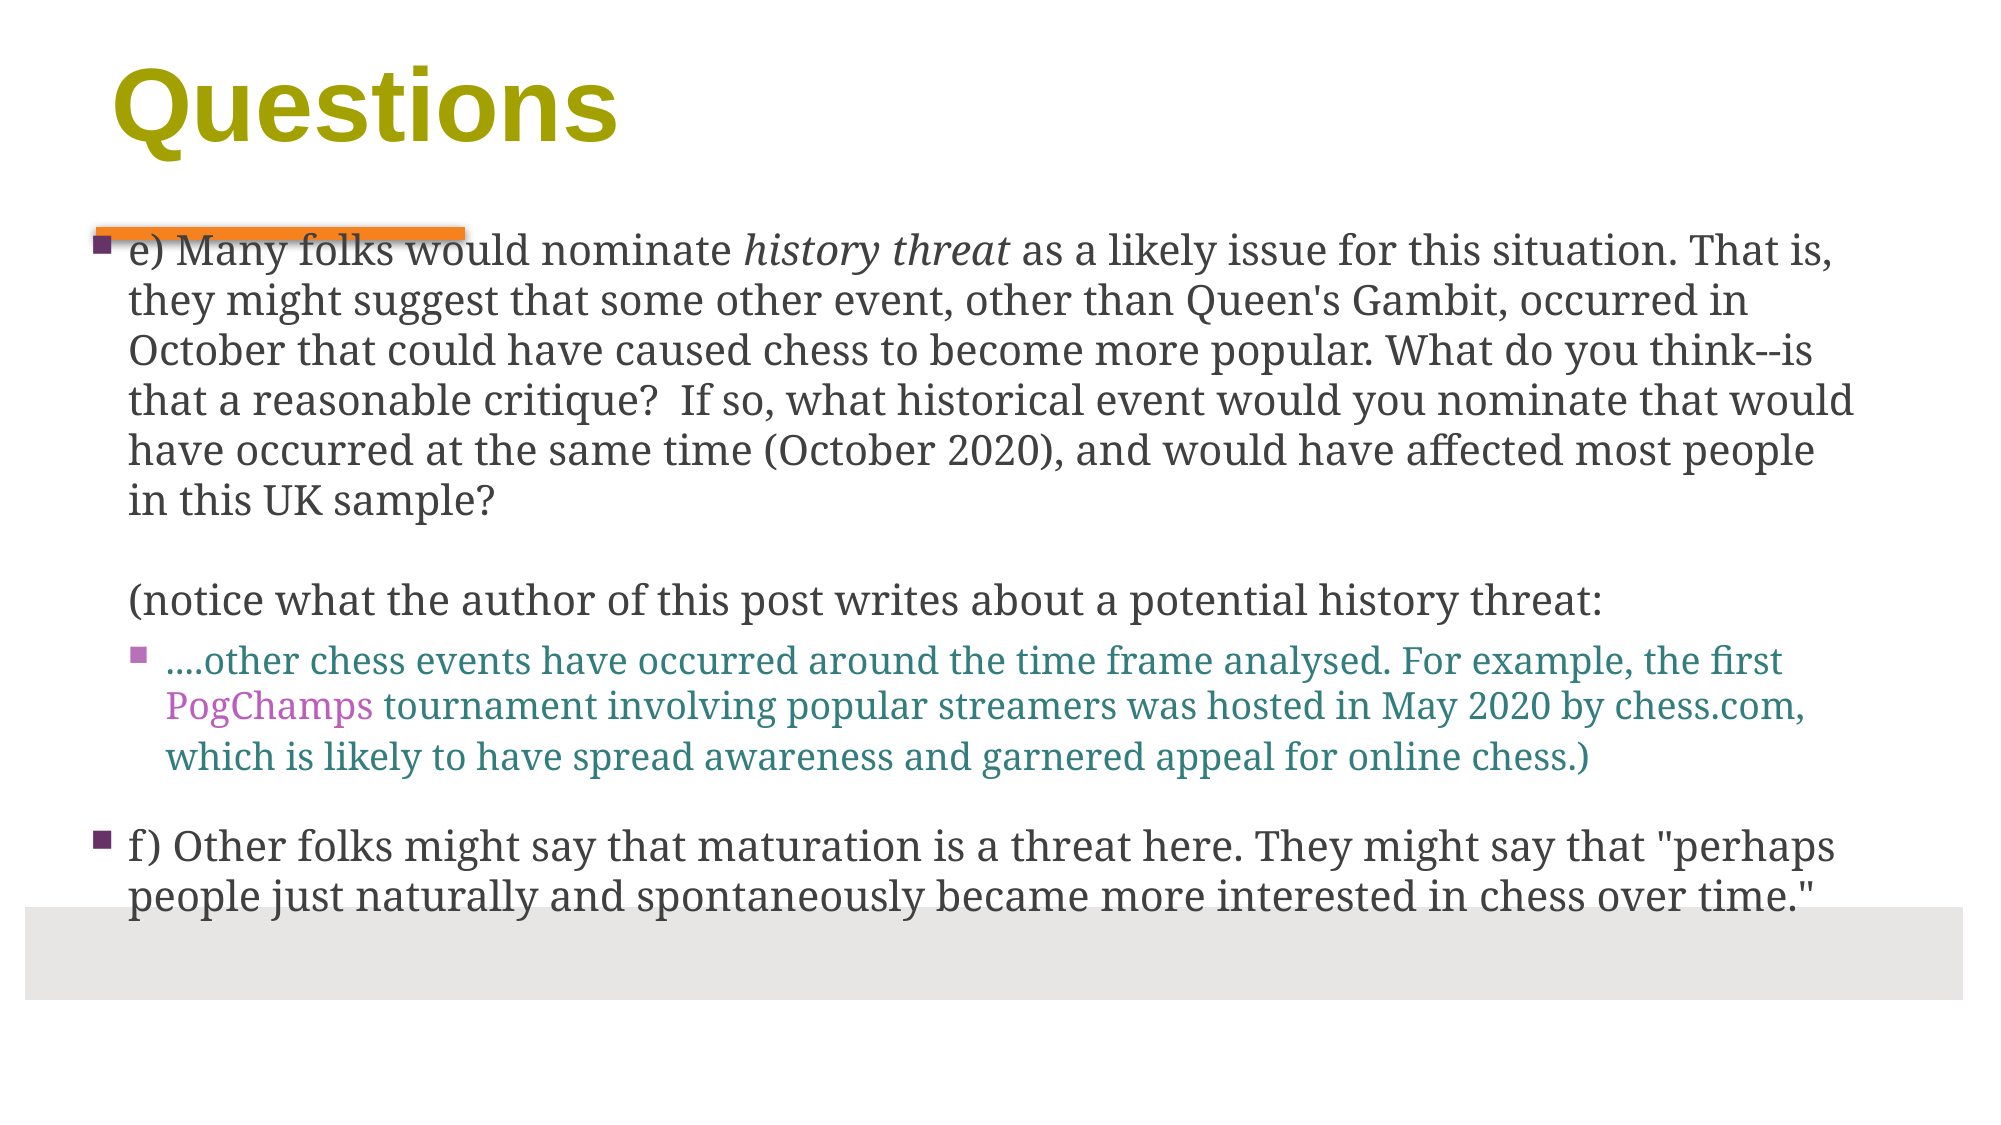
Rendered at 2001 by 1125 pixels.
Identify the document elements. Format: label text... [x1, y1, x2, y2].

title Questions [96, 29, 1897, 218]
list e) Many folks would nominate history threat as a likely issue for this situation. That is, they might suggest that some other event, other than Queen's Gambit, occurred in October that could have caused chess to become more popular. What do you think--is that a reasonable critique? If so, what historical event would you nominate that would have occurred at the same time (October 2020), and would have affected most people in this UK sample? (notice what the author of this post writes about a potential history threat: ....other chess events have occurred around the time frame analysed. For example, the first PogChamps tournament involving popular streamers was hosted in May 2020 by chess.com, which is likely to have spread awareness and garnered appeal for online chess.) f) Other folks might say that maturation is a threat here. They might say that "perhaps people just naturally and spontaneously became more interested in chess over time." [75, 215, 1876, 1012]
